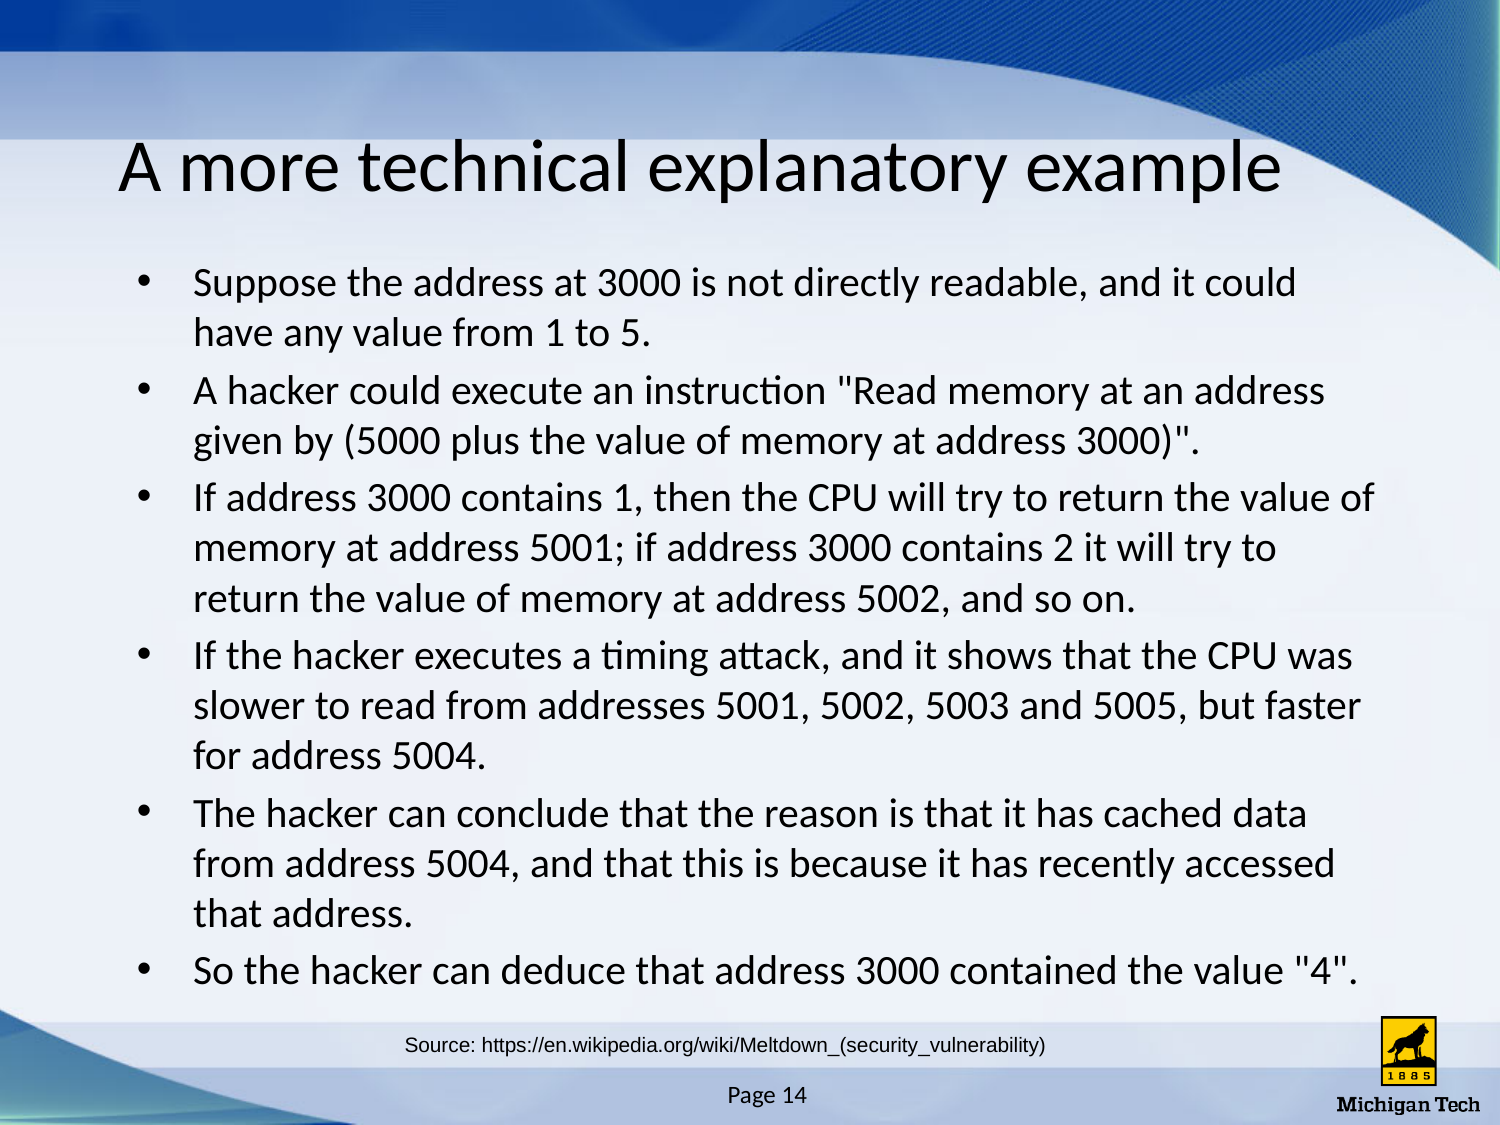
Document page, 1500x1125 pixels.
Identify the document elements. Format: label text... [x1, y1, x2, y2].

text_box Source: https://en.wikipedia.org/wiki/Meltdown_(security_vulnerability) [389, 1024, 1282, 1065]
title A more technical explanatory example [103, 59, 1397, 222]
picture [0, 0, 1500, 1125]
list Suppose the address at 3000 is not directly readable, and it could have any value from 1 to 5. A hacker could execute an instruction "Read memory at an address given by (5000 plus the value of memory at address 3000)". If address 3000 contains 1, then the CPU will try to return the value of memory at address 5001; if address 3000 contains 2 it will try to return the value of memory at address 5002, and so on. If the hacker executes a timing attack, and it shows that the CPU was slower to read from addresses 5001, 5002, 5003 and 5005, but faster for address 5004. The hacker can conclude that the reason is that it has cached data from address 5004, and that this is because it has recently accessed that address. So the hacker can deduce that address 3000 contained the value "4". [103, 240, 1397, 954]
